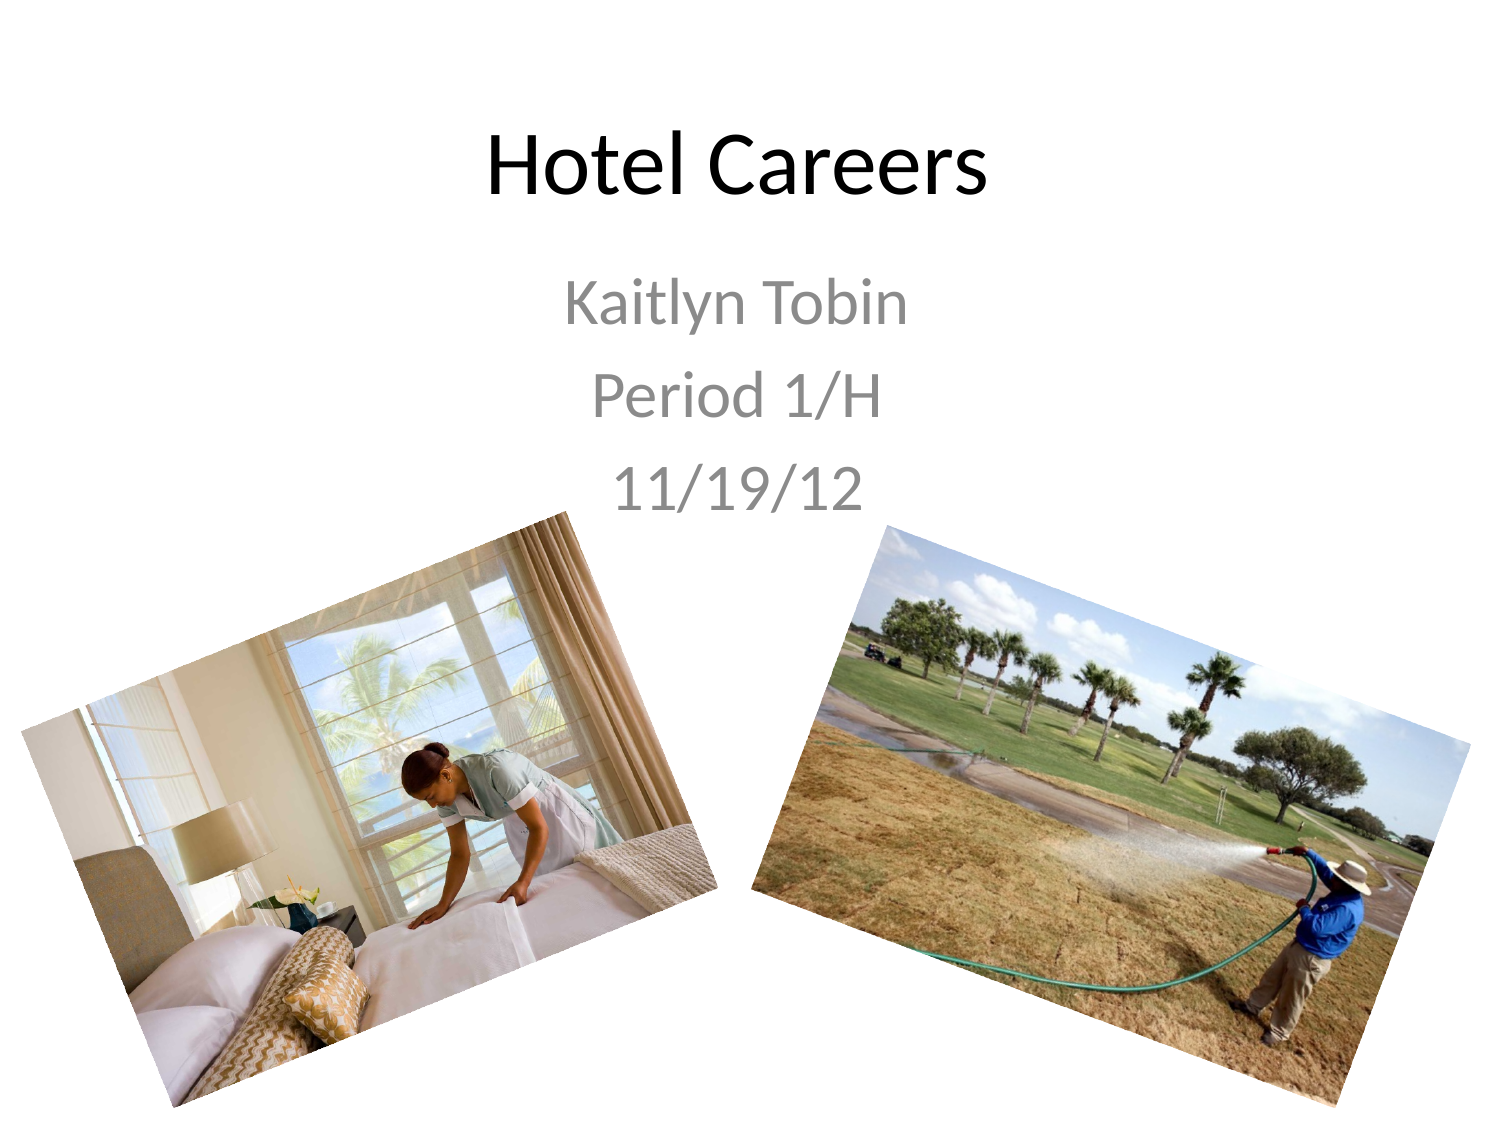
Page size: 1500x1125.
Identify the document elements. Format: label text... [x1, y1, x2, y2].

subtitle Kaitlyn Tobin Period 1/H 11/19/12 [212, 249, 1263, 538]
picture [752, 525, 1470, 1108]
title Hotel Careers [99, 37, 1375, 279]
picture [21, 511, 718, 1107]
